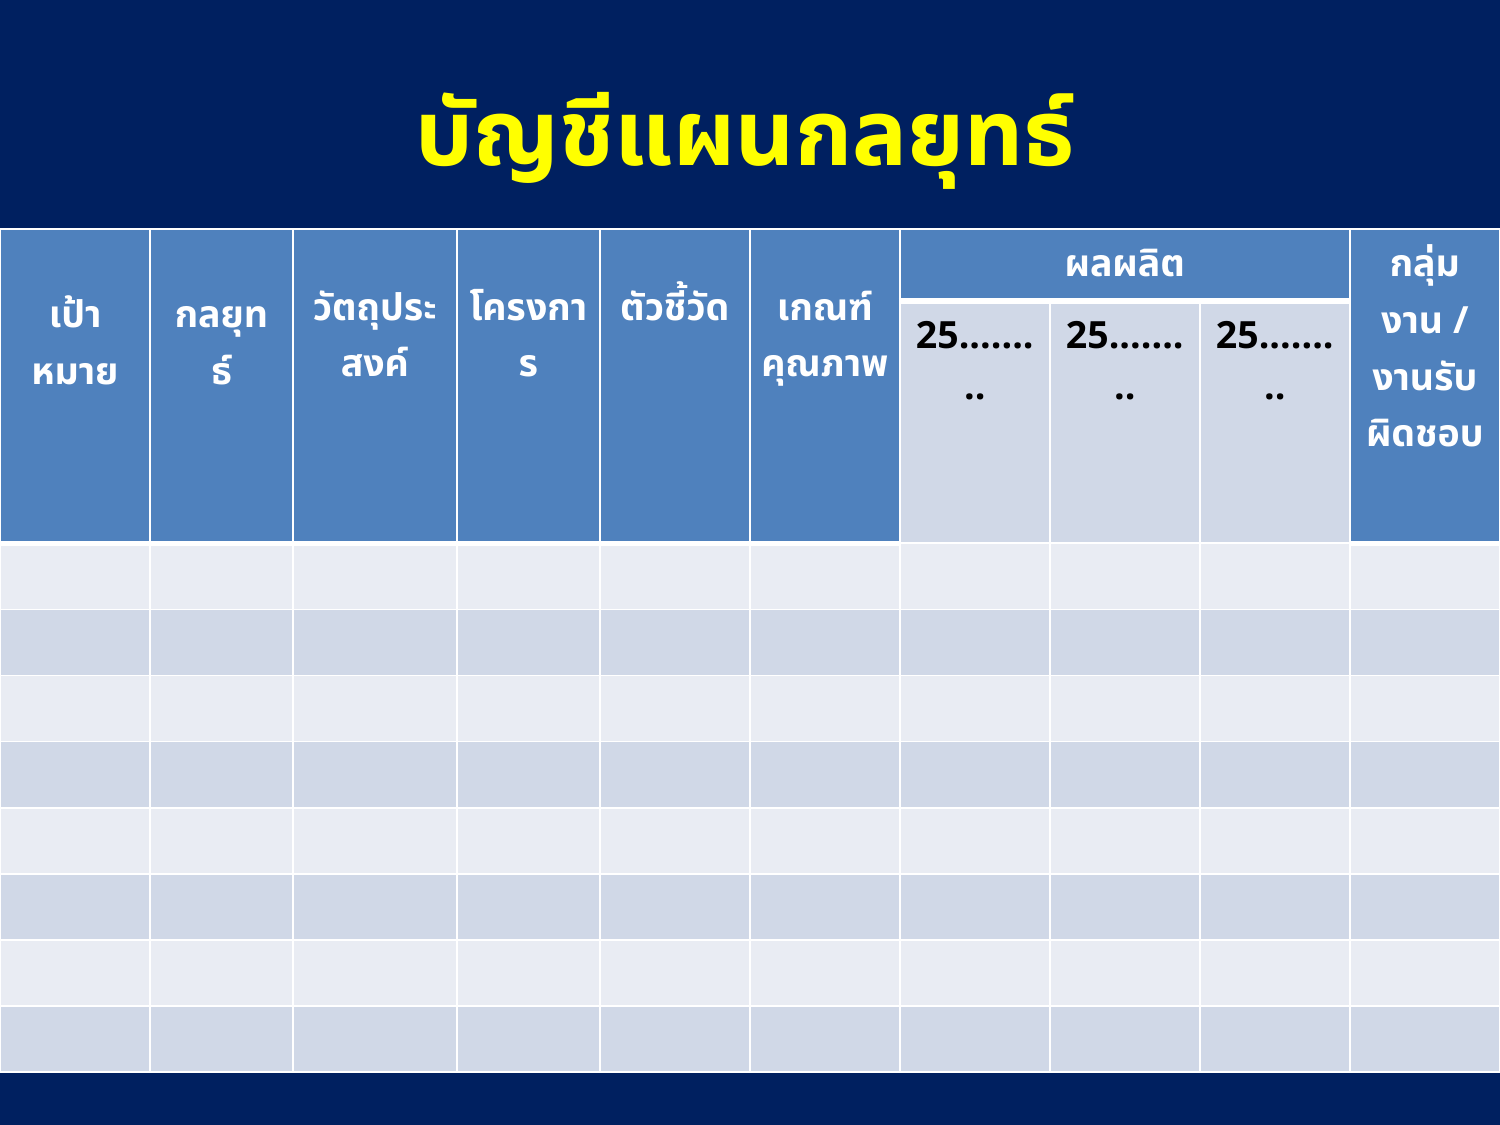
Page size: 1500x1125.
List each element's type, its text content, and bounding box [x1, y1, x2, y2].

table_cell [458, 809, 599, 873]
table_cell [151, 941, 292, 1005]
table_cell [1051, 809, 1199, 873]
table_cell [901, 610, 1049, 675]
table_cell [1351, 809, 1499, 873]
table_cell [1051, 1007, 1199, 1071]
table_cell [458, 875, 599, 939]
table_cell 25......... [1201, 304, 1349, 542]
table_cell 25......... [1051, 304, 1199, 542]
table_cell [151, 875, 292, 939]
table_cell [1051, 941, 1199, 1005]
table_cell [151, 1007, 292, 1071]
table_cell [901, 676, 1049, 741]
table_cell [751, 875, 899, 939]
table_cell [1051, 544, 1199, 609]
table_cell [458, 742, 599, 807]
table_cell 25......... [901, 304, 1049, 542]
table_cell [1351, 875, 1499, 939]
table_cell [751, 809, 899, 873]
table_header วัตถุประสงค์ [294, 230, 456, 541]
table_cell [1201, 1007, 1349, 1071]
table_cell [1, 742, 149, 807]
table_cell [751, 610, 899, 675]
table_cell [1, 676, 149, 741]
table_cell [458, 941, 599, 1005]
table_cell [294, 941, 456, 1005]
table_cell [751, 546, 899, 609]
table_header เกณฑ์คุณภาพ [751, 230, 899, 541]
table_cell [1351, 742, 1499, 807]
table_header กลุ่มงาน / งานรับผิดชอบ [1351, 230, 1499, 541]
table_cell [901, 1007, 1049, 1071]
table_cell [294, 676, 456, 741]
table_cell [1351, 546, 1499, 609]
table_cell [1, 546, 149, 609]
table_cell [294, 610, 456, 675]
table_cell [151, 742, 292, 807]
table_cell [601, 676, 749, 741]
table_cell [294, 1007, 456, 1071]
table_header กลยุทธ์ [151, 230, 292, 541]
table_cell [601, 546, 749, 609]
table_cell [1201, 941, 1349, 1005]
table_cell [294, 809, 456, 873]
text_box บัญชีแผนกลยุทธ์ [70, 35, 1421, 223]
table_cell [1201, 742, 1349, 807]
table_cell [1351, 1007, 1499, 1071]
table_cell [901, 544, 1049, 609]
table_cell [1351, 941, 1499, 1005]
table_cell [294, 742, 456, 807]
table_cell [1, 809, 149, 873]
table_cell [1051, 742, 1199, 807]
table_cell [1, 610, 149, 675]
table_cell [1051, 676, 1199, 741]
table_cell [458, 610, 599, 675]
table_cell [601, 1007, 749, 1071]
table_cell [458, 1007, 599, 1071]
table_cell [751, 676, 899, 741]
table_cell [601, 875, 749, 939]
table_cell [1201, 544, 1349, 609]
table_cell [458, 546, 599, 609]
table_cell [1201, 809, 1349, 873]
table_cell [1351, 676, 1499, 741]
table_header โครงการ [458, 230, 599, 541]
table_cell [1, 875, 149, 939]
table_cell [751, 941, 899, 1005]
table_cell [458, 676, 599, 741]
table_cell [151, 610, 292, 675]
table_cell [294, 546, 456, 609]
table_cell [1051, 610, 1199, 675]
table_header ผลผลิต [901, 230, 1349, 298]
table_cell [601, 610, 749, 675]
table_cell [751, 1007, 899, 1071]
table_cell [751, 742, 899, 807]
table_cell [151, 546, 292, 609]
table_cell [1051, 875, 1199, 939]
table_header เป้าหมาย [1, 230, 149, 541]
table_cell [1201, 610, 1349, 675]
table_cell [901, 875, 1049, 939]
table_header ตัวชี้วัด [601, 230, 749, 541]
table_cell [294, 875, 456, 939]
table_cell [1201, 875, 1349, 939]
table_cell [601, 809, 749, 873]
table_cell [1, 941, 149, 1005]
table_cell [151, 676, 292, 741]
table_cell [901, 941, 1049, 1005]
table_cell [1, 1007, 149, 1071]
table_cell [601, 941, 749, 1005]
table_cell [151, 809, 292, 873]
table_cell [901, 742, 1049, 807]
table_cell [901, 809, 1049, 873]
table_cell [601, 742, 749, 807]
table_cell [1351, 610, 1499, 675]
table_cell [1201, 676, 1349, 741]
